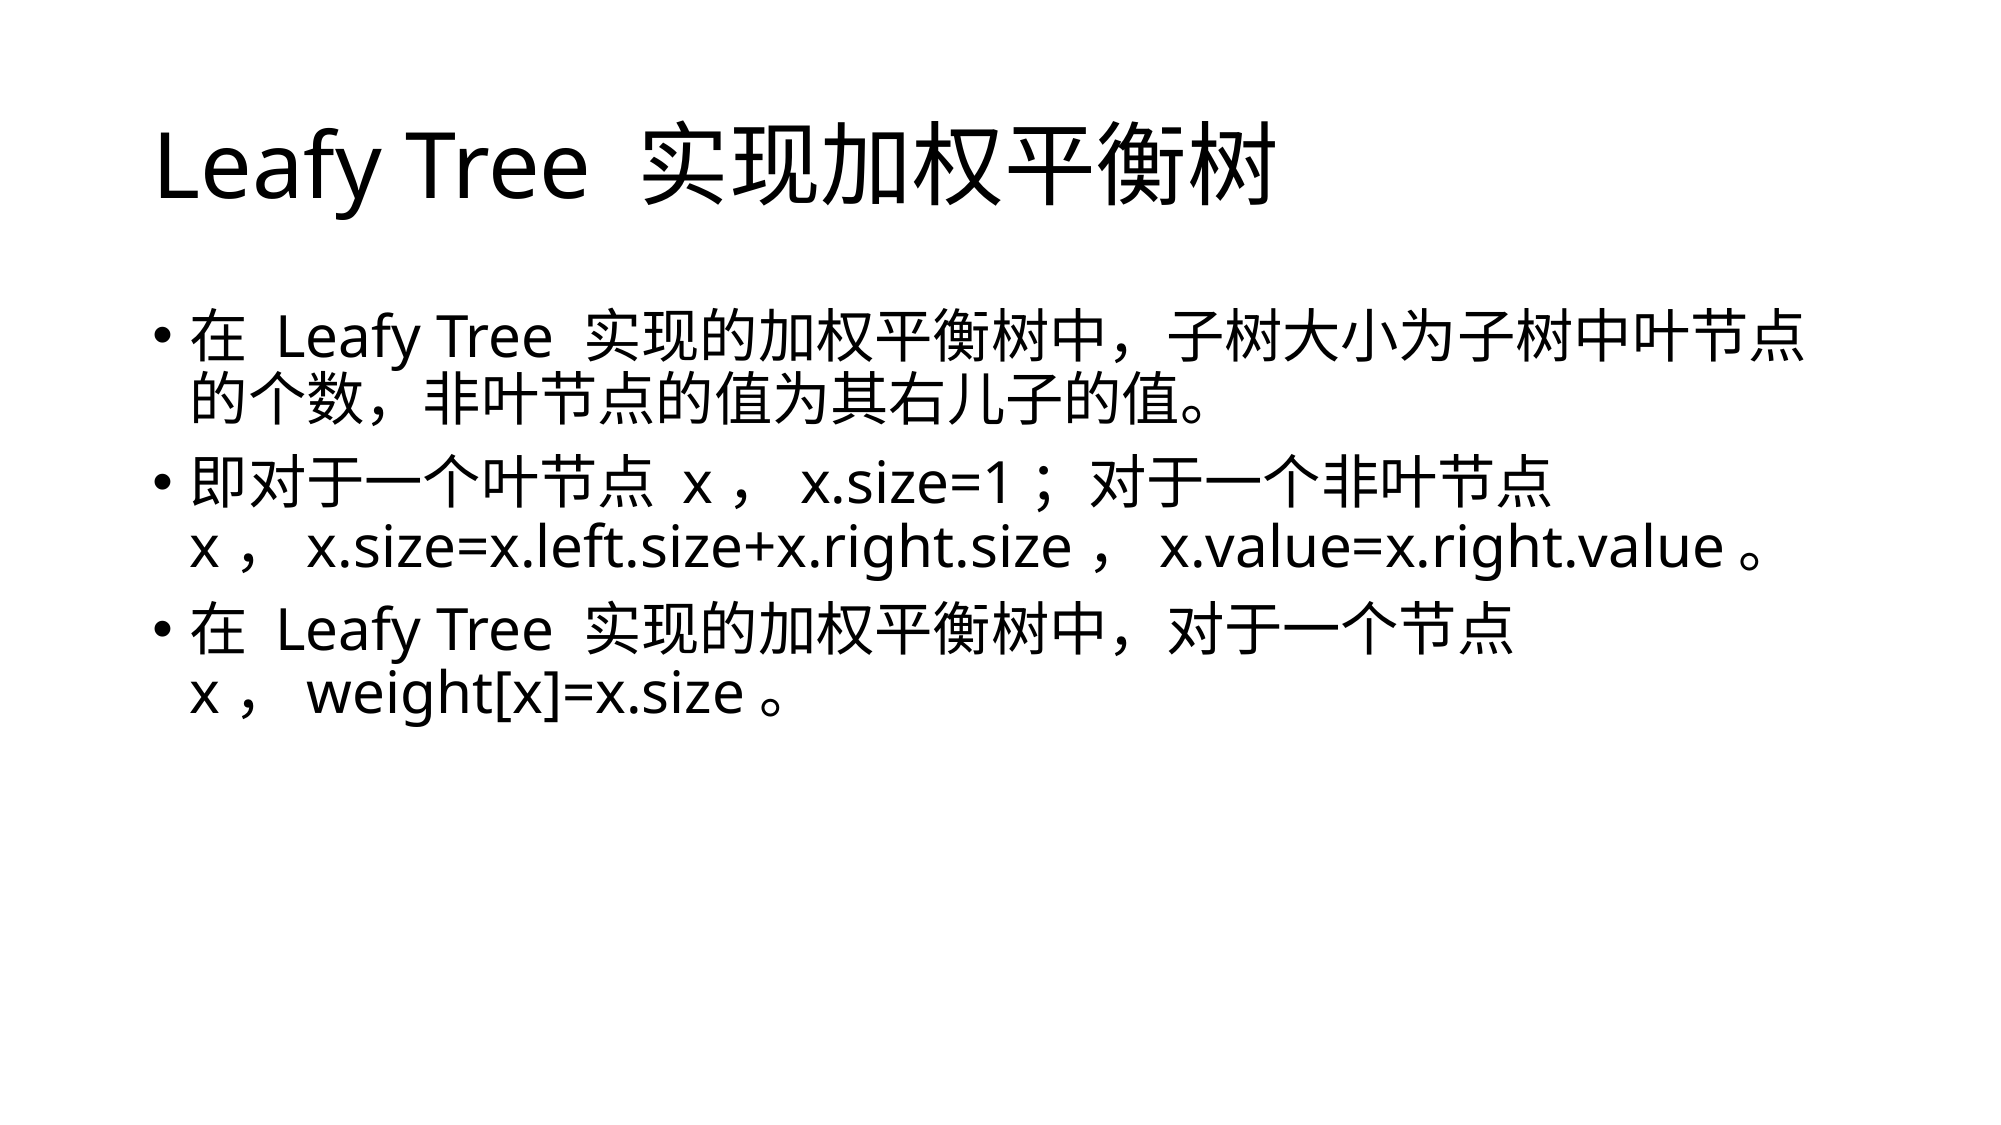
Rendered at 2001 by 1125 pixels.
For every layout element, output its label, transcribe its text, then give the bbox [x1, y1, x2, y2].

list 在 Leafy Tree 实现的加权平衡树中，子树大小为子树中叶节点的个数，非叶节点的值为其右儿子的值。 即对于一个叶节点 x，x.size=1；对于一个非叶节点 x，x.size=x.left.size+x.right.size，x.value=x.right.value。 在 Leafy Tree 实现的加权平衡树中，对于一个节点 x，weight[x]=x.size。 [137, 299, 1863, 1014]
title Leafy Tree 实现加权平衡树 [137, 59, 1863, 278]
